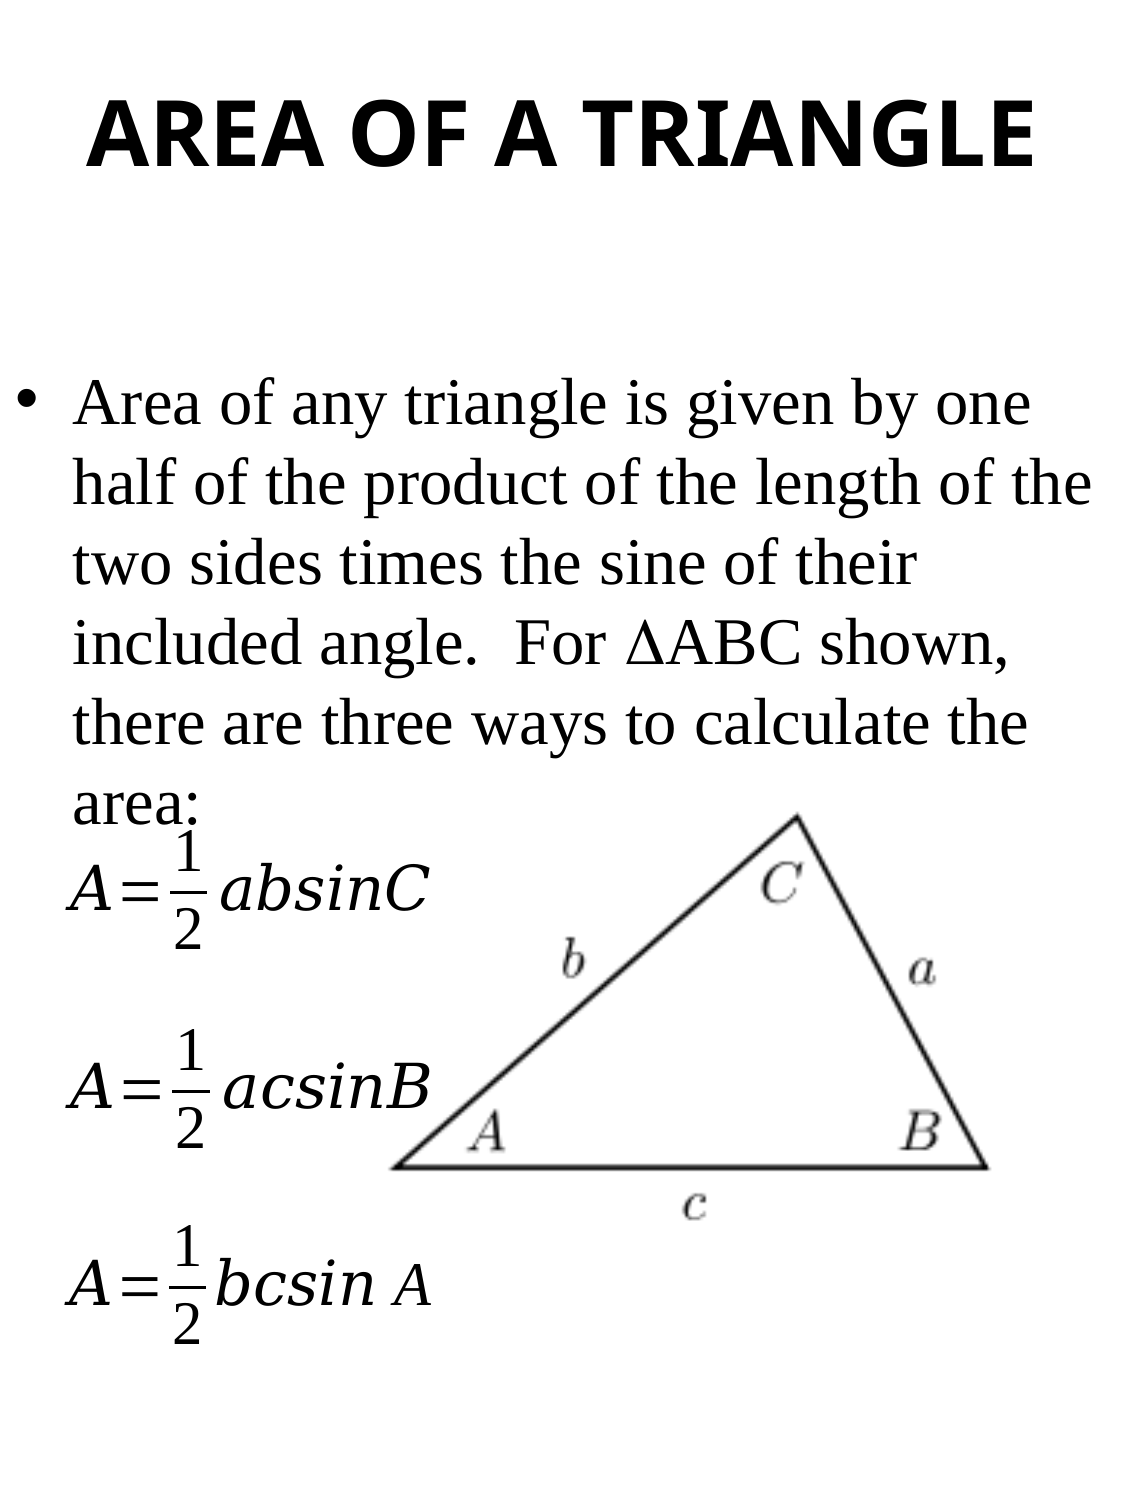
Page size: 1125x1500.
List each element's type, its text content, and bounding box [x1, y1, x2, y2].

picture [374, 784, 1016, 1248]
title AREA OF A TRIANGLE [56, 60, 1069, 310]
list Area of any triangle is given by one half of the product of the length of the two sides times the sine of their included angle. For ABC shown, there are three ways to calculate the area: [0, 350, 1125, 863]
